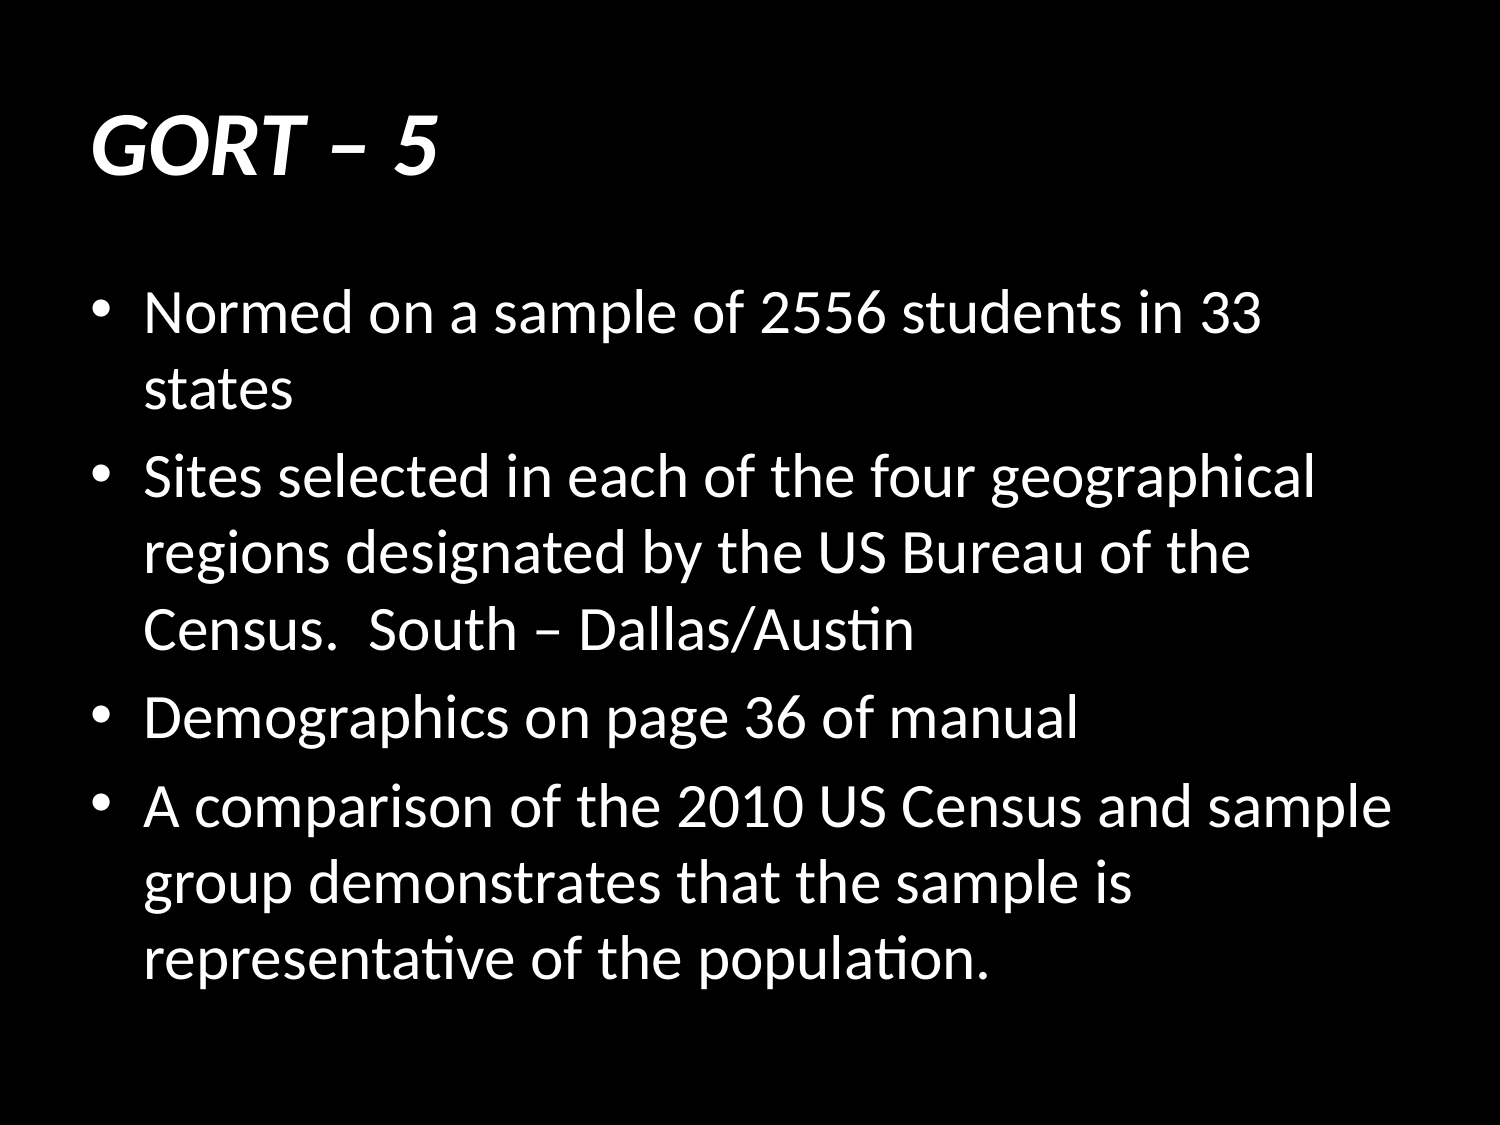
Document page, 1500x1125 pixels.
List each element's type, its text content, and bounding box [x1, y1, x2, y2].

title GORT – 5 [75, 45, 1425, 233]
list Normed on a sample of 2556 students in 33 states Sites selected in each of the four geographical regions designated by the US Bureau of the Census. South – Dallas/Austin Demographics on page 36 of manual A comparison of the 2010 US Census and sample group demonstrates that the sample is representative of the population. [75, 262, 1425, 1005]
